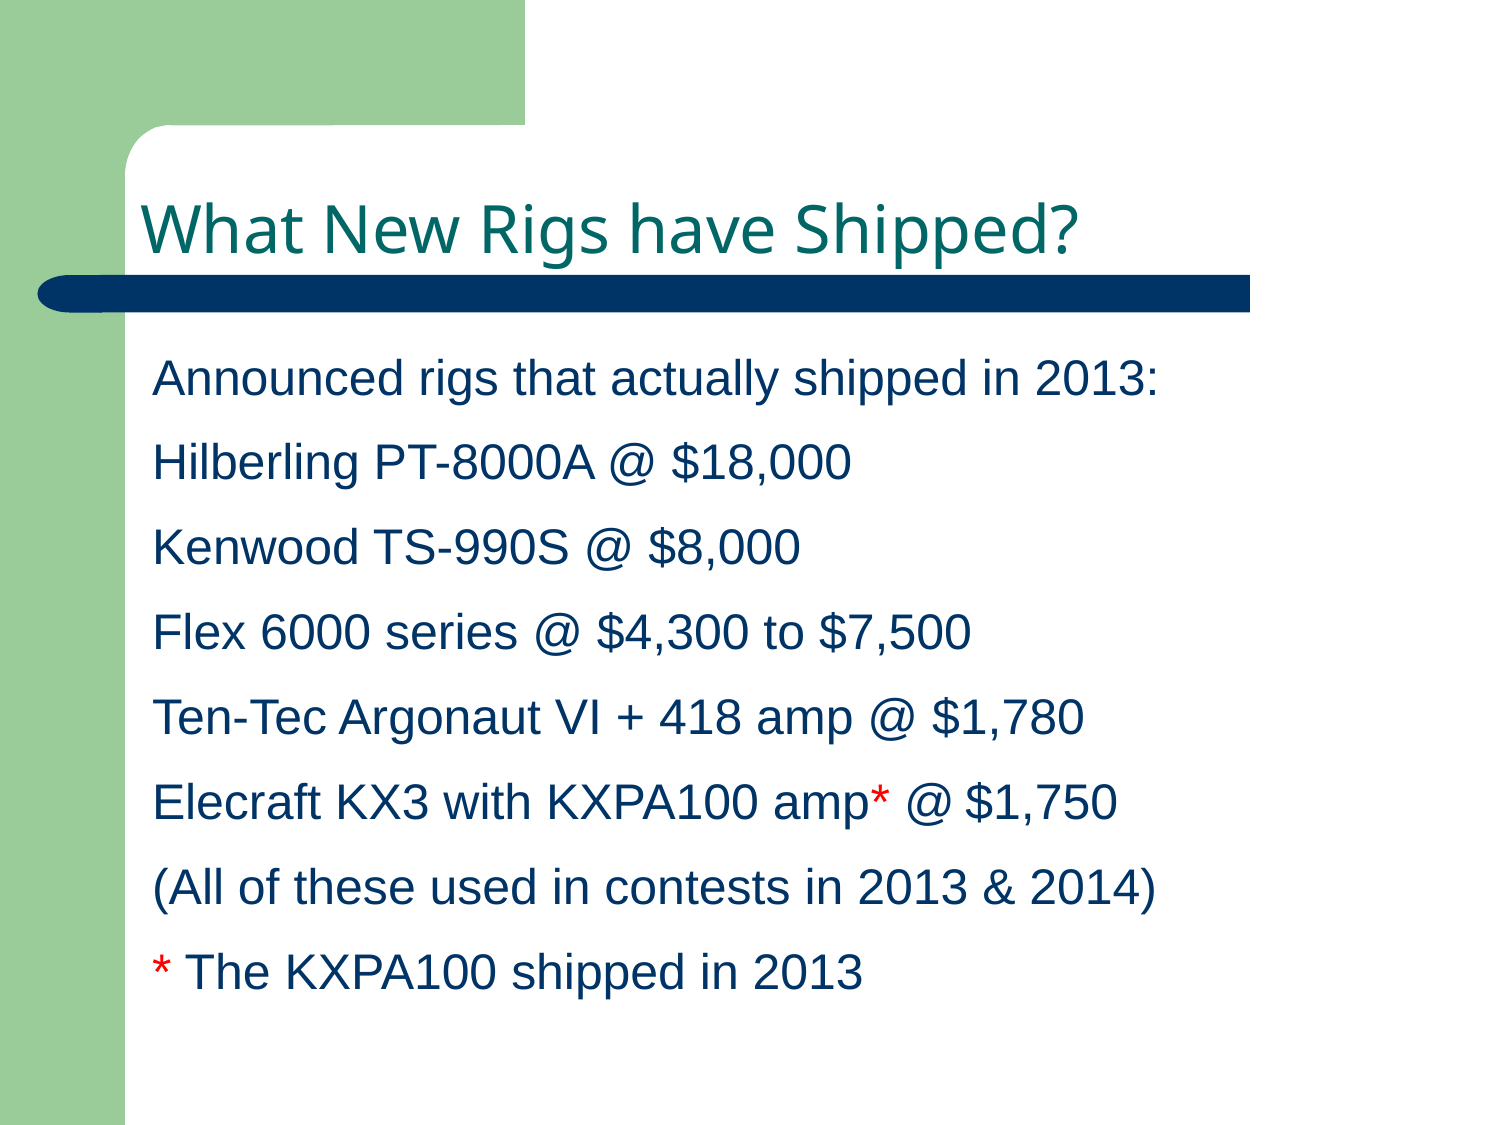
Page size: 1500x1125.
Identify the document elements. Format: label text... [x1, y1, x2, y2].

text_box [0, 0, 526, 1125]
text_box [37, 274, 1251, 313]
text_box Announced rigs that actually shipped in 2013: Hilberling PT-8000A @ $18,000 Kenwood TS-990S @ $8,000 Flex 6000 series @ $4,300 to $7,500 Ten-Tec Argonaut VI + 418 amp @ $1,780 Elecraft KX3 with KXPA100 amp* @ $1,750 (All of these used in contests in 2013 & 2014) * The KXPA100 shipped in 2013 [529, 337, 1413, 1008]
title What New Rigs have Shipped? [529, 112, 1500, 276]
